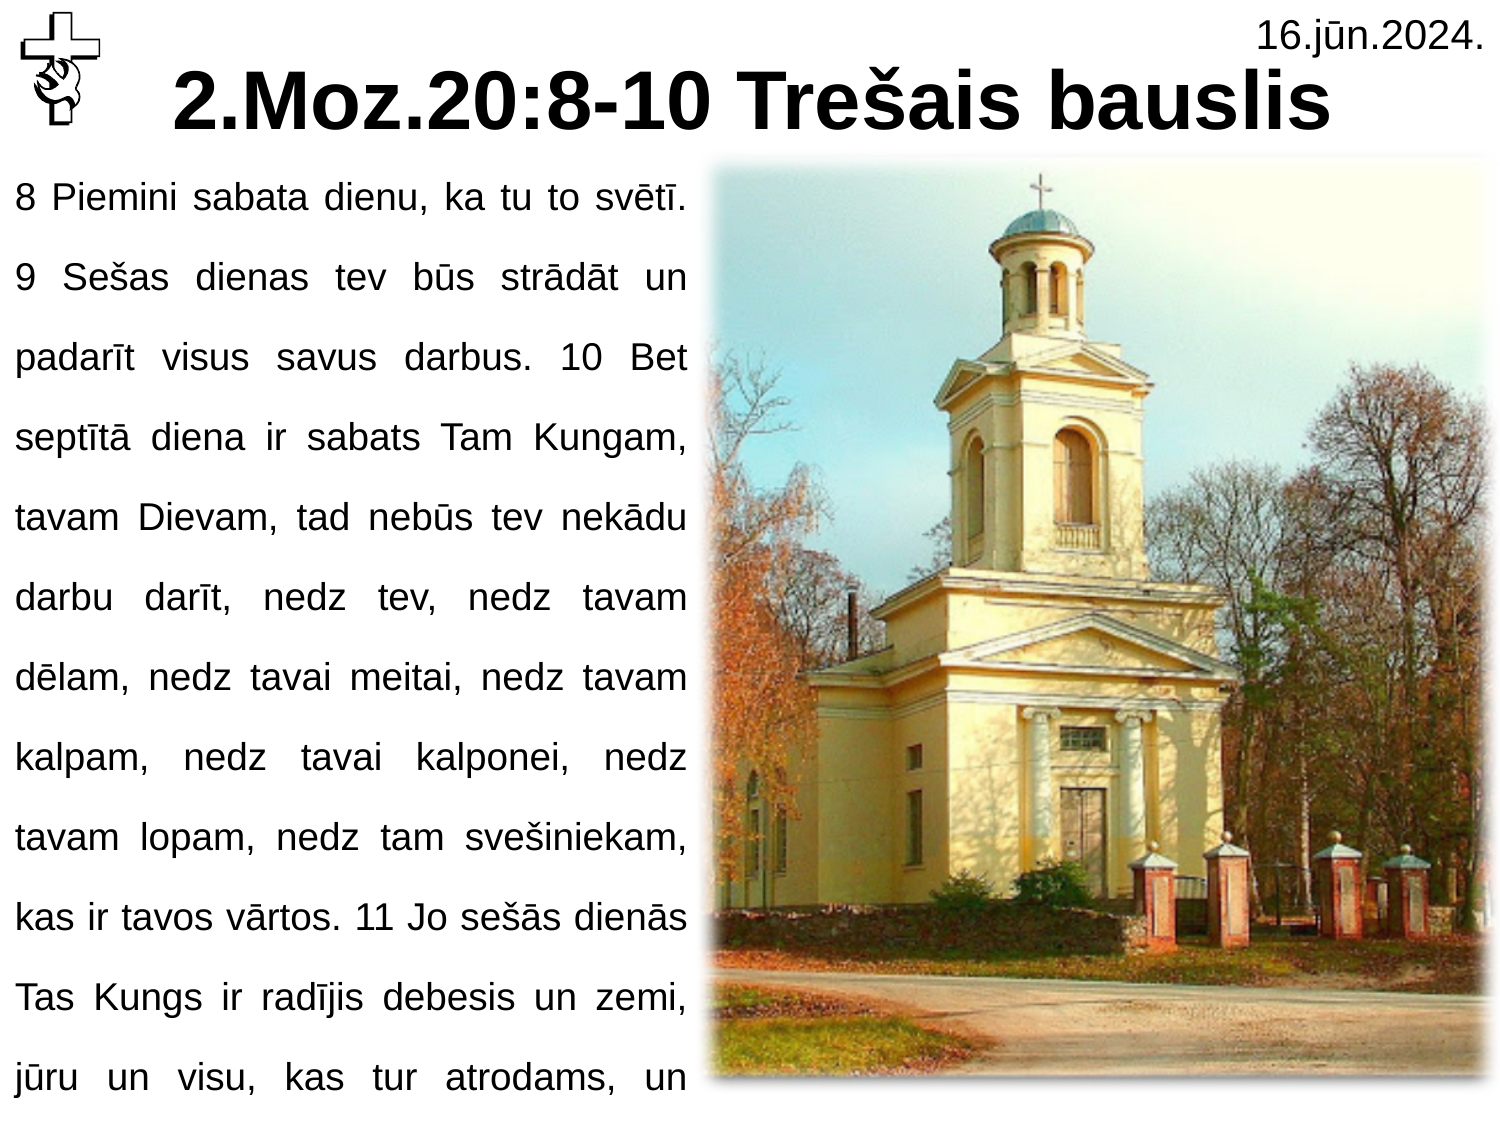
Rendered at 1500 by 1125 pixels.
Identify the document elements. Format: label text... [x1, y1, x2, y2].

title 2.Moz.20:8-10 Trešais bauslis [17, 8, 1489, 156]
text_box 8 Piemini sabata dienu, ka tu to svētī. 9 Sešas dienas tev būs strādāt un padarīt visus savus darbus. 10 Bet septītā diena ir sabats Tam Kungam, tavam Dievam, tad nebūs tev nekādu darbu darīt, nedz tev, nedz tavam dēlam, nedz tavai meitai, nedz tavam kalpam, nedz tavai kalponei, nedz tavam lopam, nedz tam svešiniekam, kas ir tavos vārtos. 11 Jo sešās dienās Tas Kungs ir radījis debesis un zemi, jūru un visu, kas tur atrodams, un septītajā dienā Tas Kungs atdusējās; tāpēc Tas Kungs svētīja sabata dienu, lai tā būtu svēta. [0, 156, 703, 1125]
picture [695, 148, 1500, 1095]
picture [20, 11, 101, 126]
text_box 16.jūn.2024. [1198, 0, 1500, 65]
